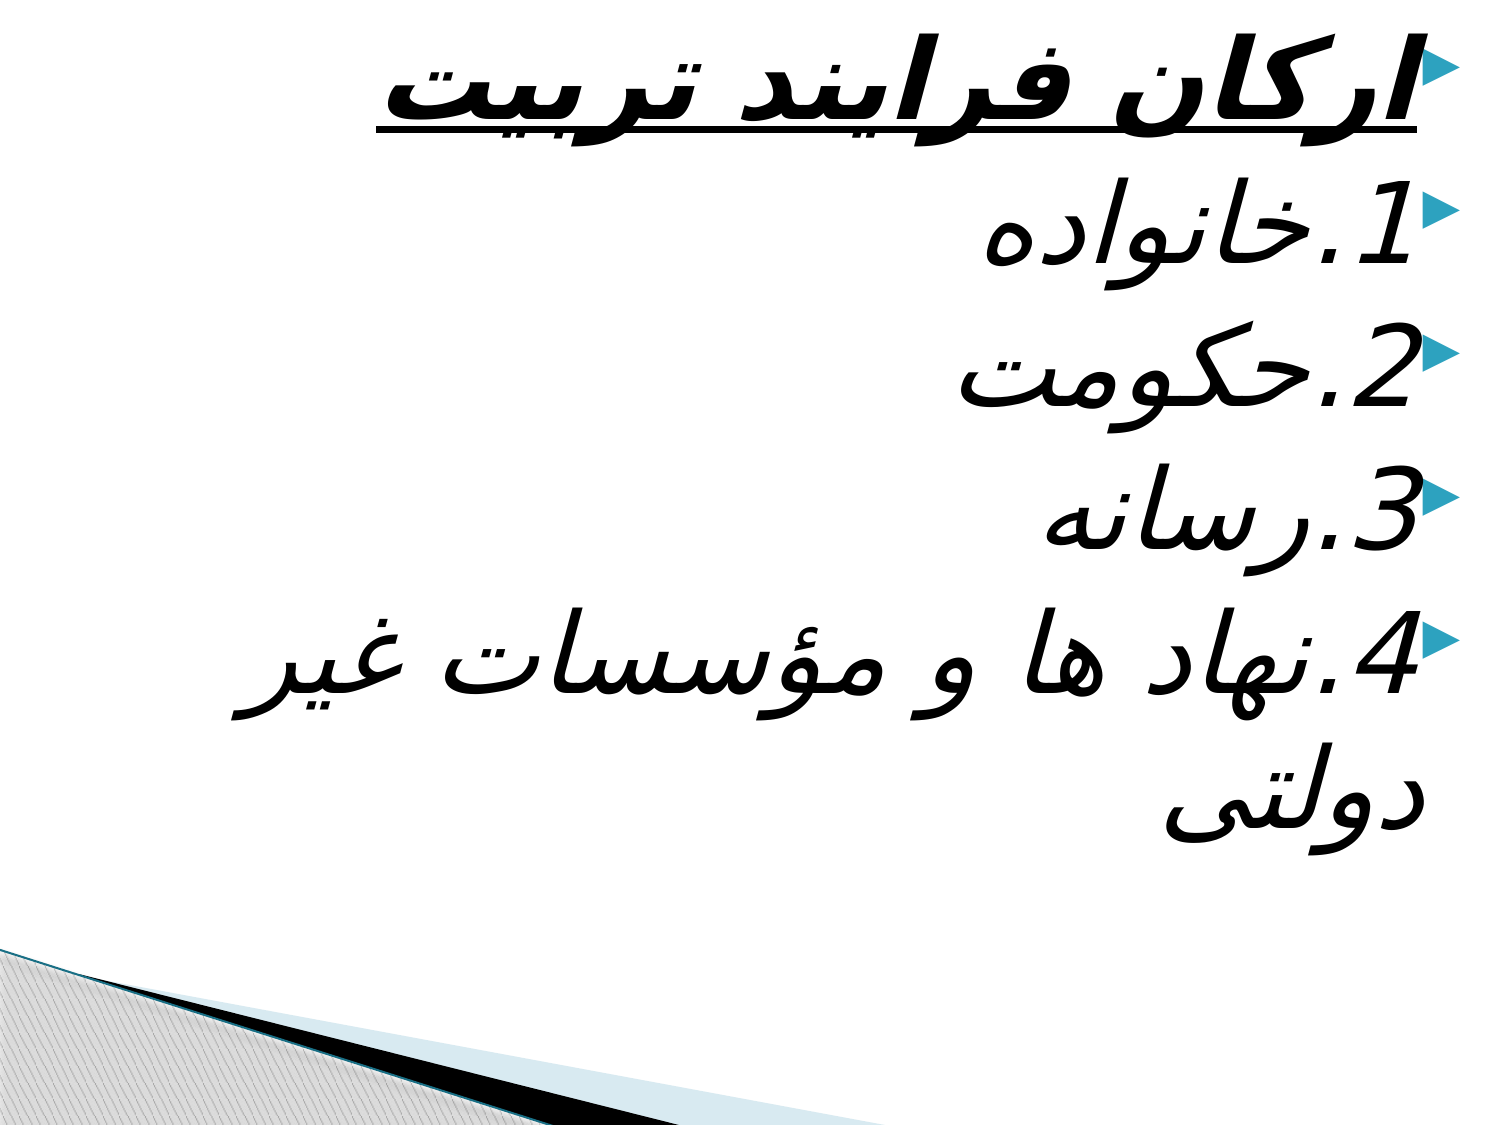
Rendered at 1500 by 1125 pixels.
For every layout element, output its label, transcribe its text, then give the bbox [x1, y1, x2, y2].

list ارکان فرایند تربیت 1.خانواده 2.حکومت 3.رسانه 4.نهاد ها و مؤسسات غیر دولتی [0, 0, 1500, 1125]
